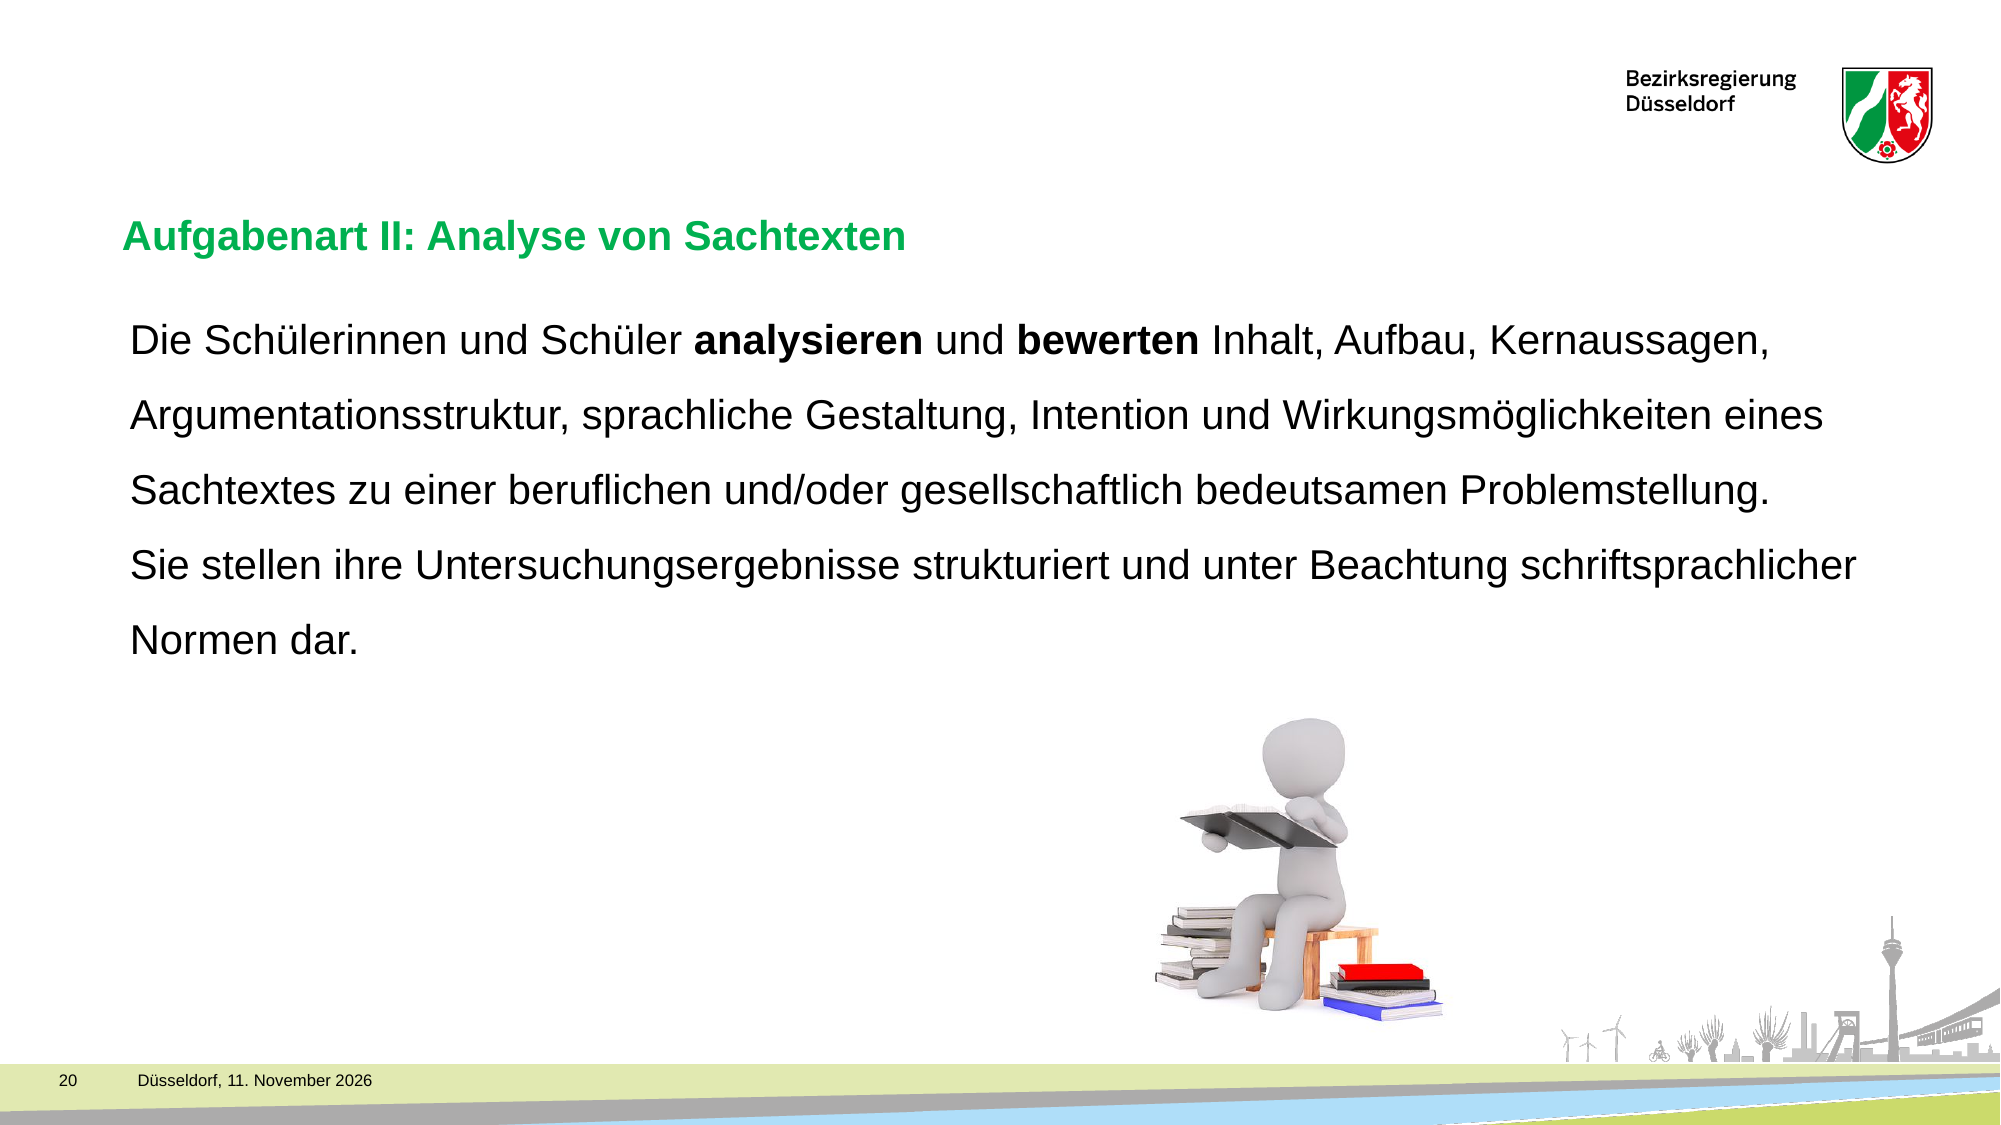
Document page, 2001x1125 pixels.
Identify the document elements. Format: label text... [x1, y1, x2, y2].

picture [1625, 66, 1933, 164]
list Die Schülerinnen und Schüler analysieren und bewerten Inhalt, Aufbau, Kernaussagen, Argumentationsstruktur, sprachliche Gestaltung, Intention und Wirkungsmöglichkeiten eines Sachtextes zu einer beruflichen und/oder gesellschaftlich bedeutsamen Problemstellung. Sie stellen ihre Untersuchungsergebnisse strukturiert und unter Beachtung schriftsprachlicher Normen dar. [54, 234, 1921, 778]
footer Düsseldorf, 2. Dezember 2023 [137, 1070, 595, 1125]
slide_number 20 [58, 1070, 123, 1125]
picture [0, 672, 2000, 1125]
title Aufgabenart II: Analyse von Sachtexten [121, 180, 1989, 288]
